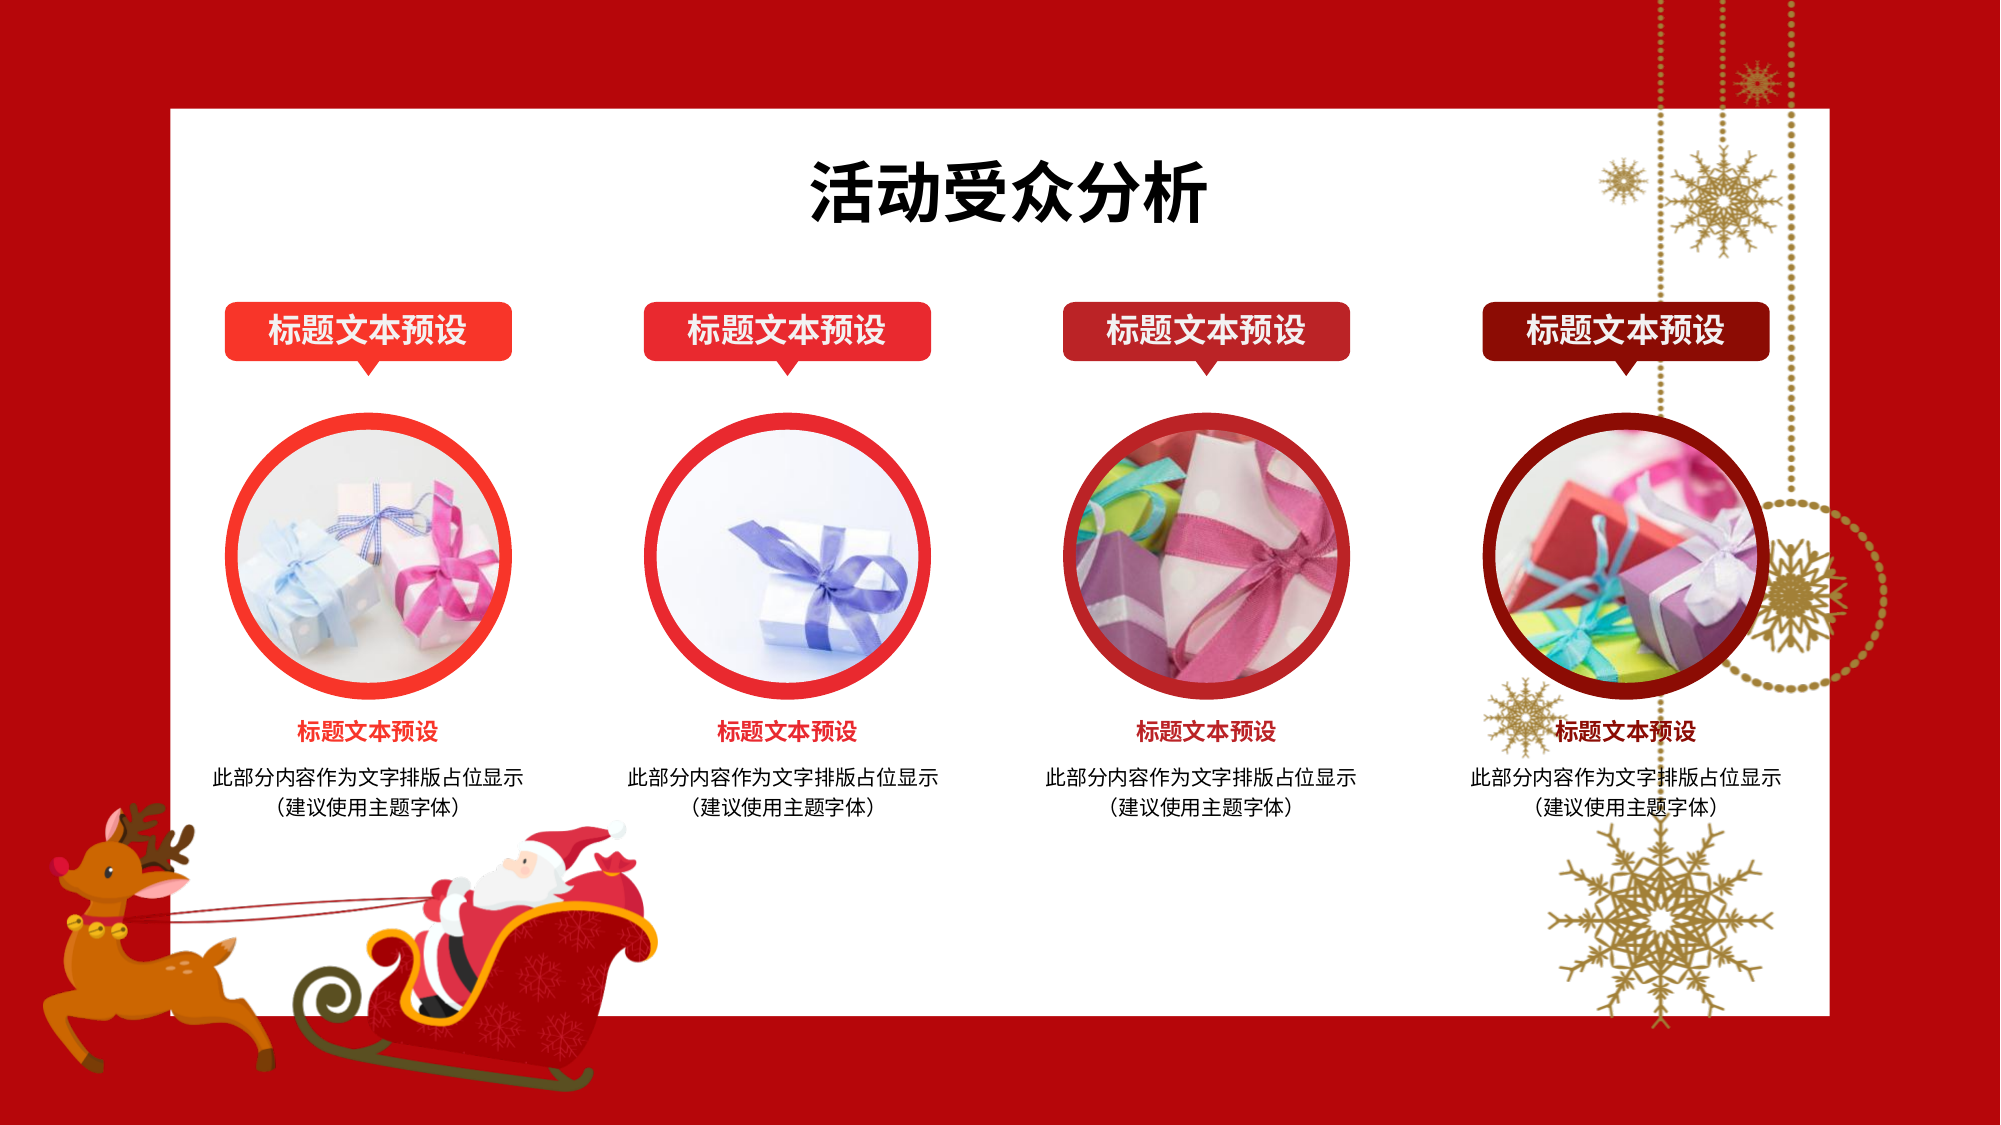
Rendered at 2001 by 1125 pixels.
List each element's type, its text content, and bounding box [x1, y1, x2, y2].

text_box 活动受众分析 [756, 147, 1239, 234]
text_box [186, 301, 1809, 836]
picture [1465, 0, 1932, 1029]
picture [43, 803, 658, 1092]
